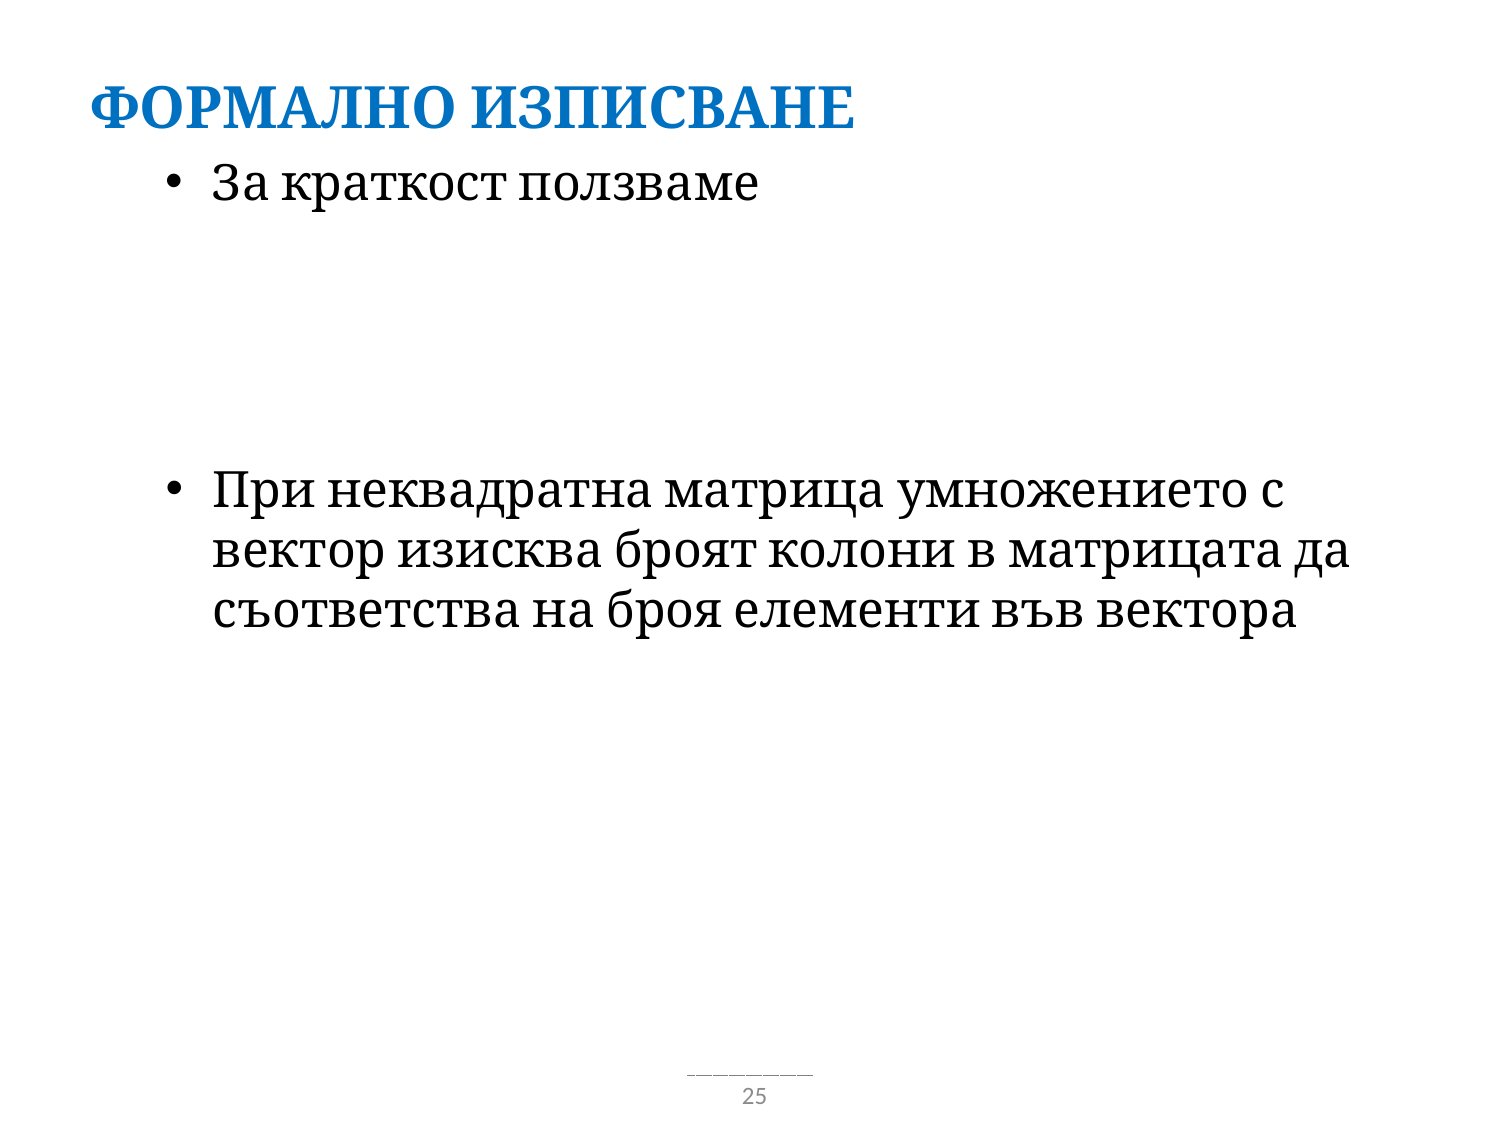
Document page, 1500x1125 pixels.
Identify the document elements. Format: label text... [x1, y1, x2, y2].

slide_number 25 [579, 1065, 930, 1125]
